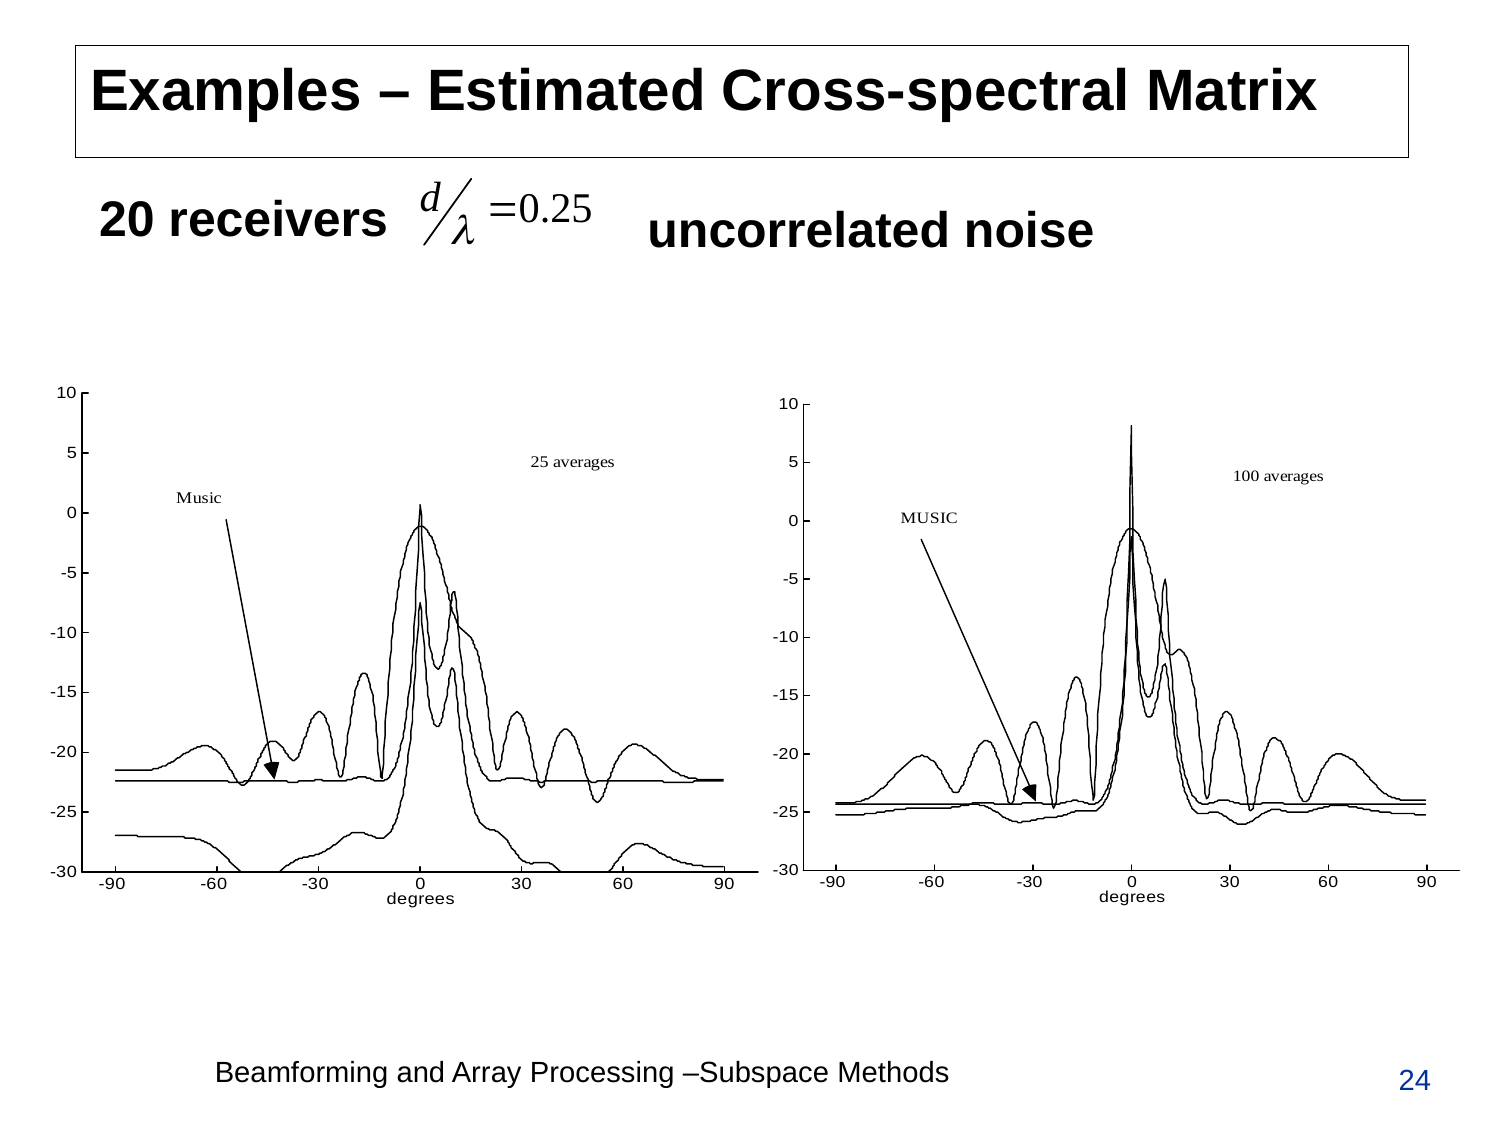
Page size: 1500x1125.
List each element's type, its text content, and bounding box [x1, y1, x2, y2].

slide_number 24 [1207, 1055, 1447, 1102]
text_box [412, 169, 601, 255]
text_box 20 receivers [84, 179, 403, 254]
title Examples – Estimated Cross-spectral Matrix [75, 45, 1409, 158]
text_box uncorrelated noise [632, 189, 1138, 265]
picture [767, 390, 1467, 913]
picture [42, 377, 766, 916]
